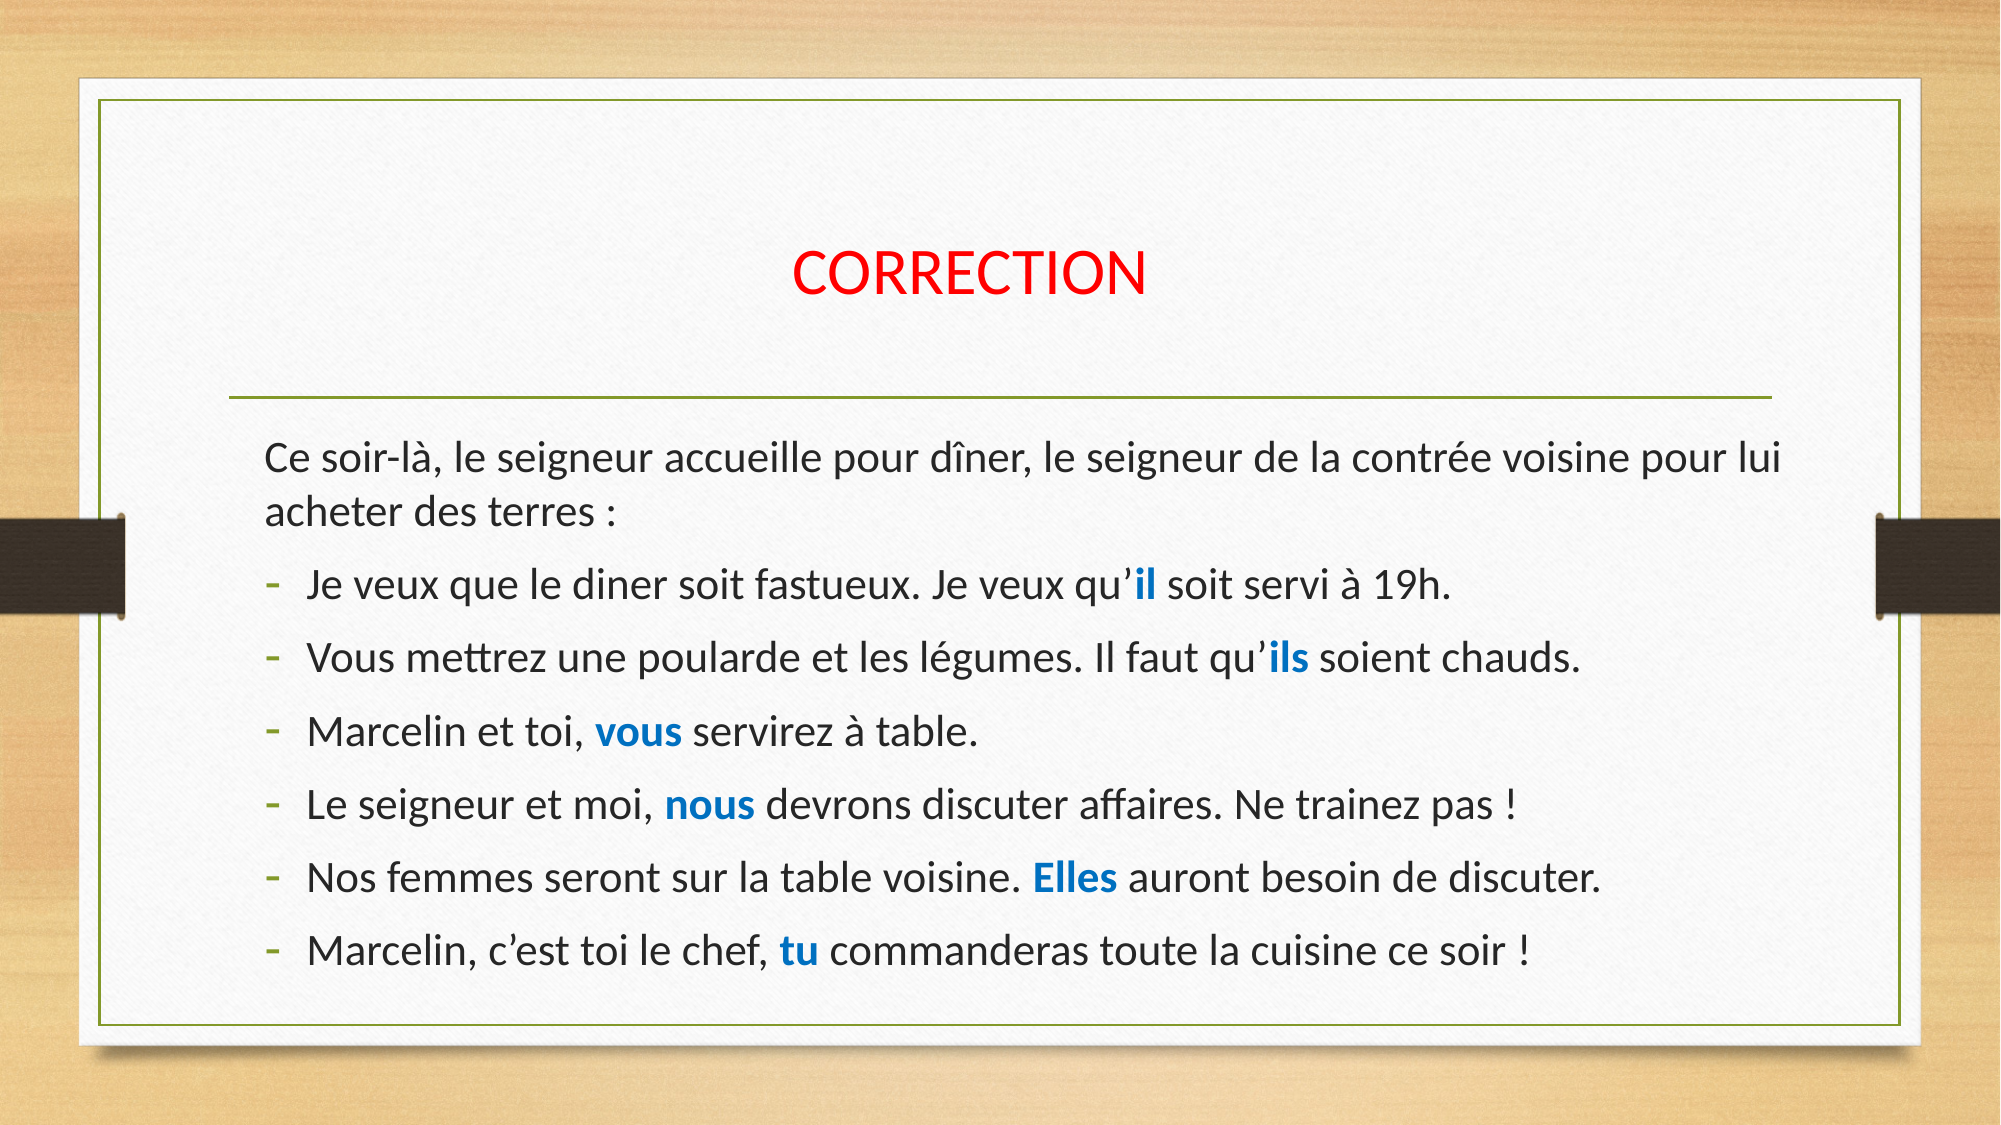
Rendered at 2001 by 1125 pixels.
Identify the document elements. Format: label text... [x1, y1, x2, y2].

text_box Ce soir-là, le seigneur accueille pour dîner, le seigneur de la contrée voisine pour lui acheter des terres : Je veux que le diner soit fastueux. Je veux qu’il soit servi à 19h. Vous mettrez une poularde et les légumes. Il faut qu’ils soient chauds. Marcelin et toi, vous servirez à table. Le seigneur et moi, nous devrons discuter affaires. Ne trainez pas ! Nos femmes seront sur la table voisine. Elles auront besoin de discuter. Marcelin, c’est toi le chef, tu commanderas toute la cuisine ce soir ! [182, 419, 1816, 992]
title CORRECTION [154, 161, 1788, 375]
picture [0, 0, 2001, 1125]
